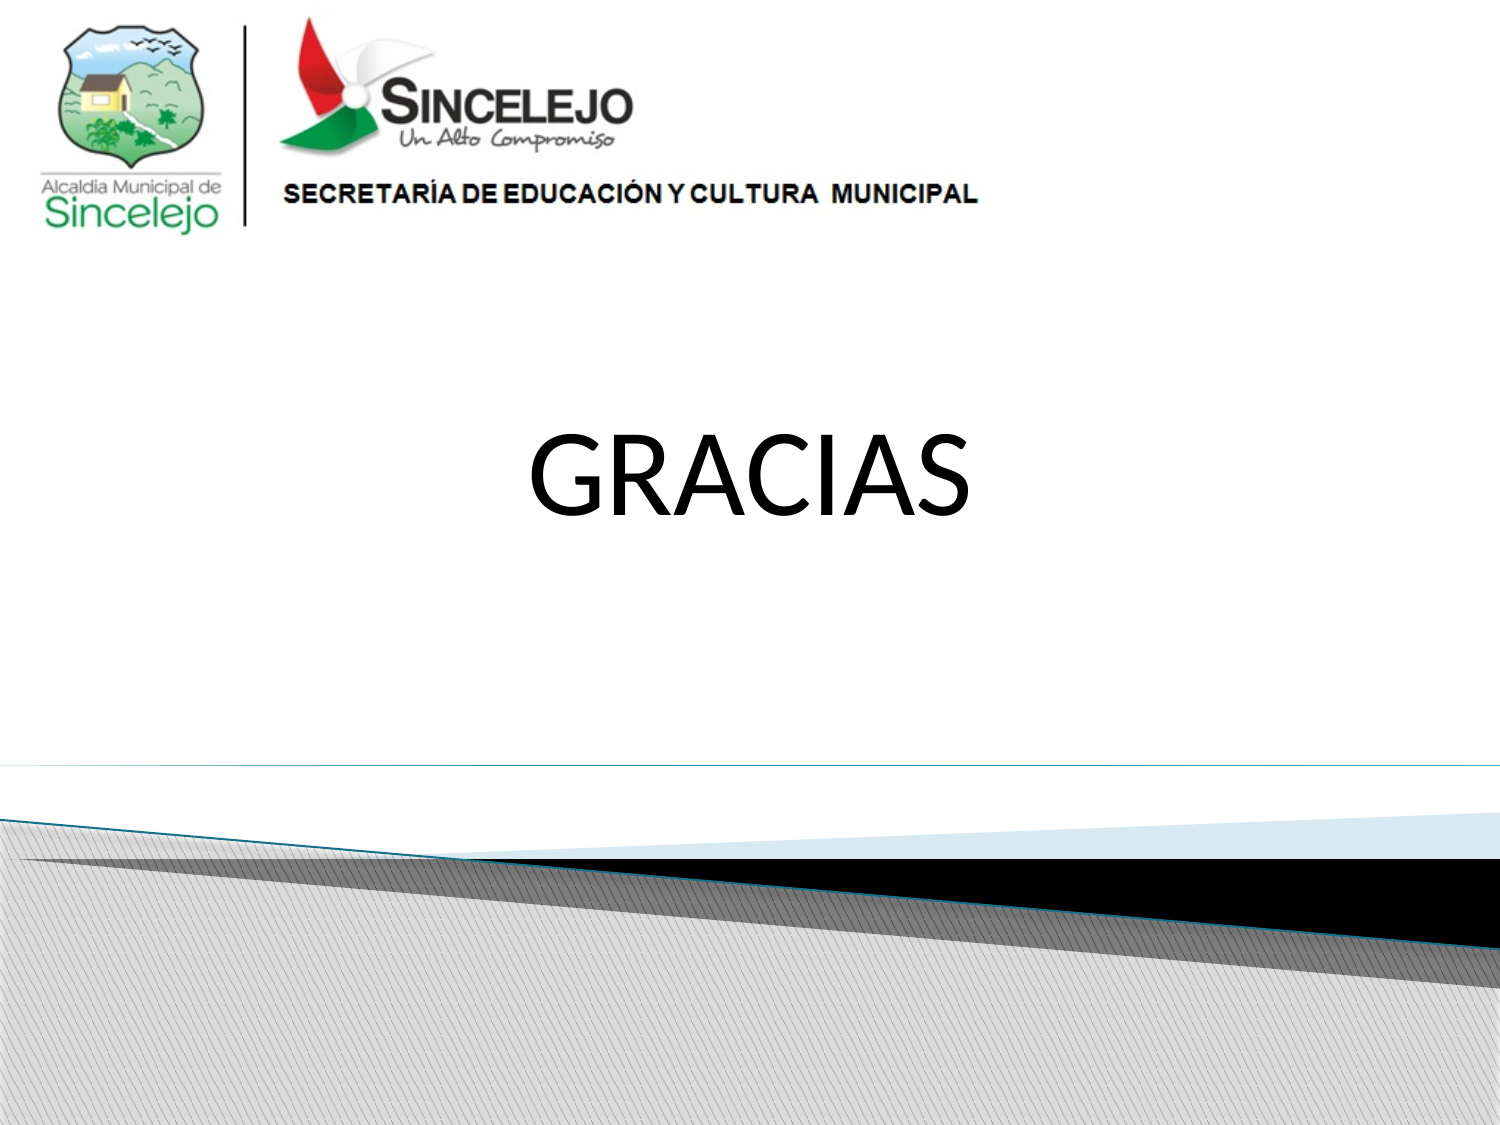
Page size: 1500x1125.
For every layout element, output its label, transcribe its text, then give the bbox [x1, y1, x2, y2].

picture [1, 4, 1031, 253]
picture [5, 859, 1500, 989]
text_box GRACIAS [41, 382, 1459, 548]
